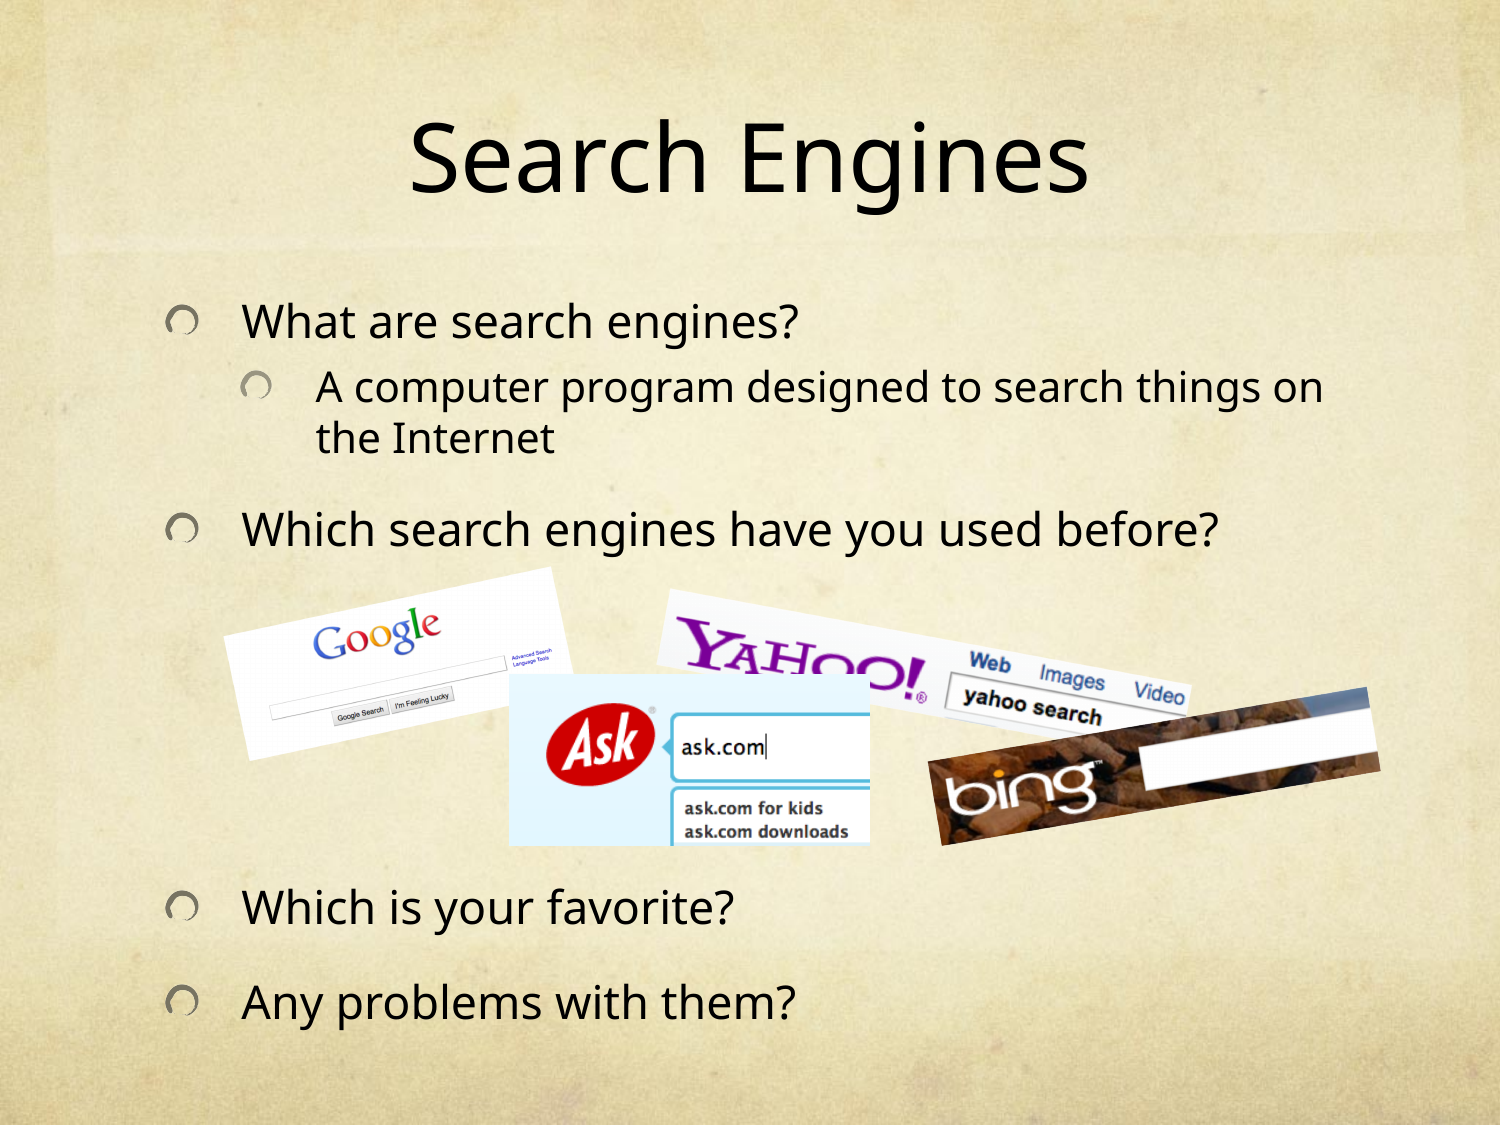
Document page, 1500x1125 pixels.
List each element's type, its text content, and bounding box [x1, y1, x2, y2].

title Search Engines [150, 82, 1350, 225]
list What are search engines? A computer program designed to search things on the Internet Which search engines have you used before? Which is your favorite? Any problems with them? [150, 284, 1350, 1044]
picture [0, 0, 1500, 1125]
